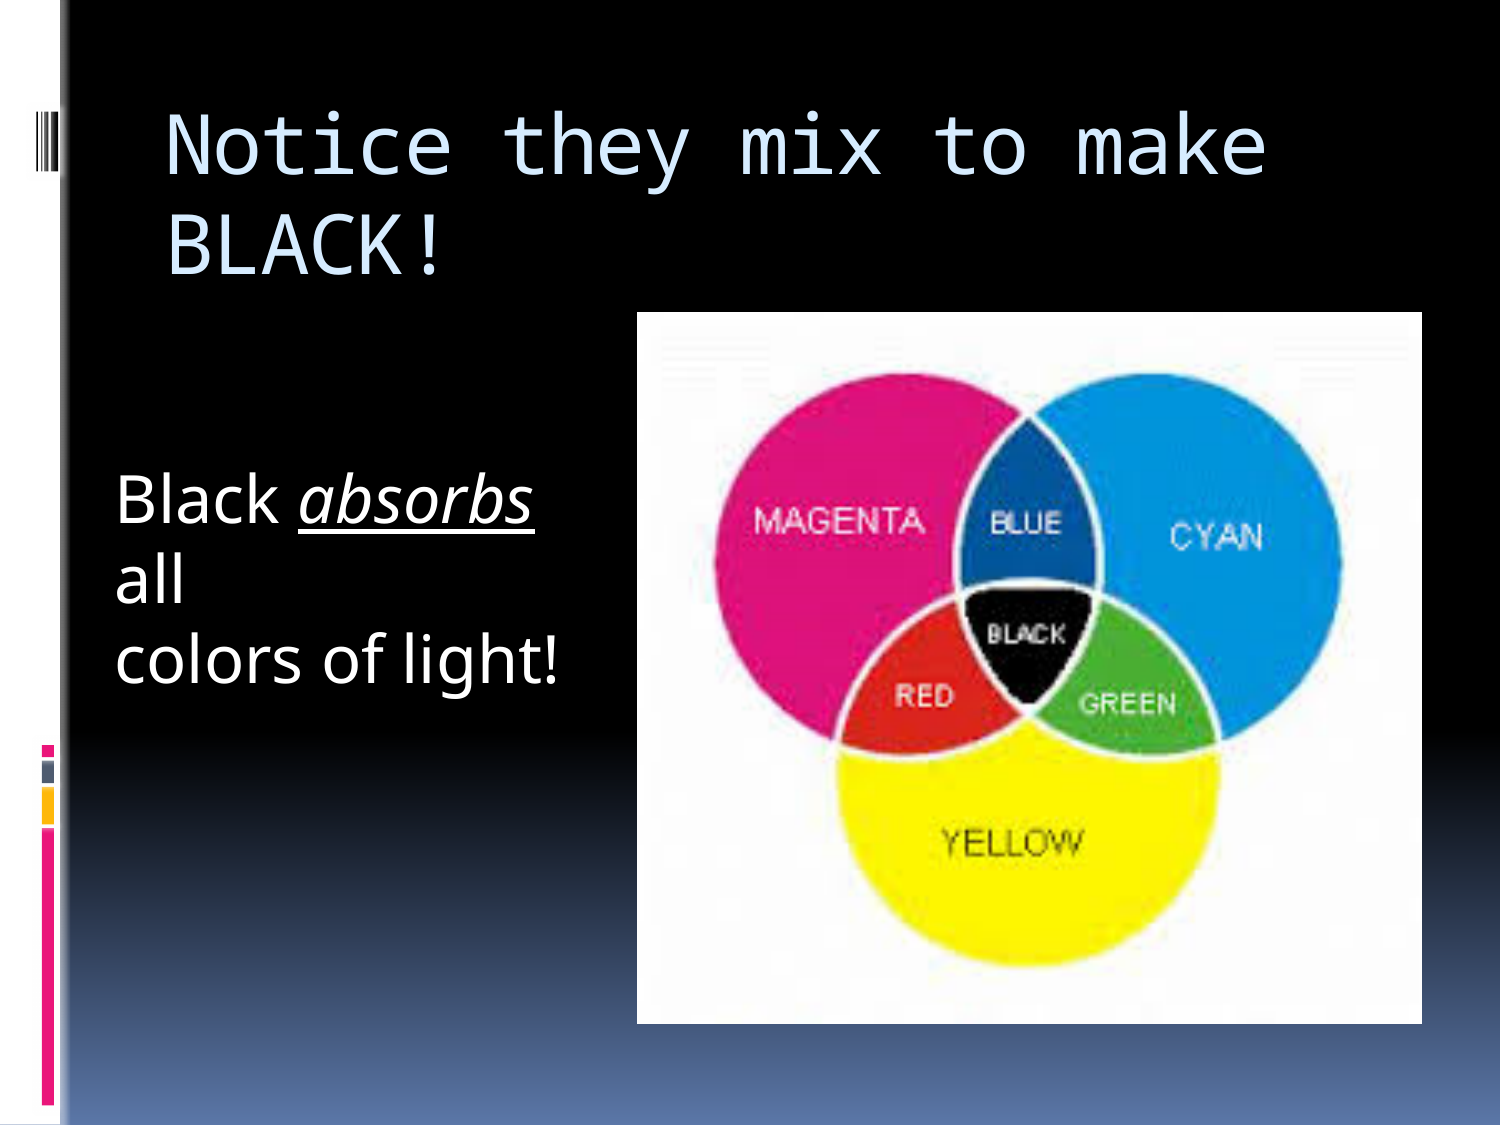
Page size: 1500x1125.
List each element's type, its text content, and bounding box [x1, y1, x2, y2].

title Notice they mix to make BLACK! [150, 83, 1425, 234]
text_box Black absorbs all colors of light! [99, 449, 590, 705]
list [637, 311, 1422, 1024]
